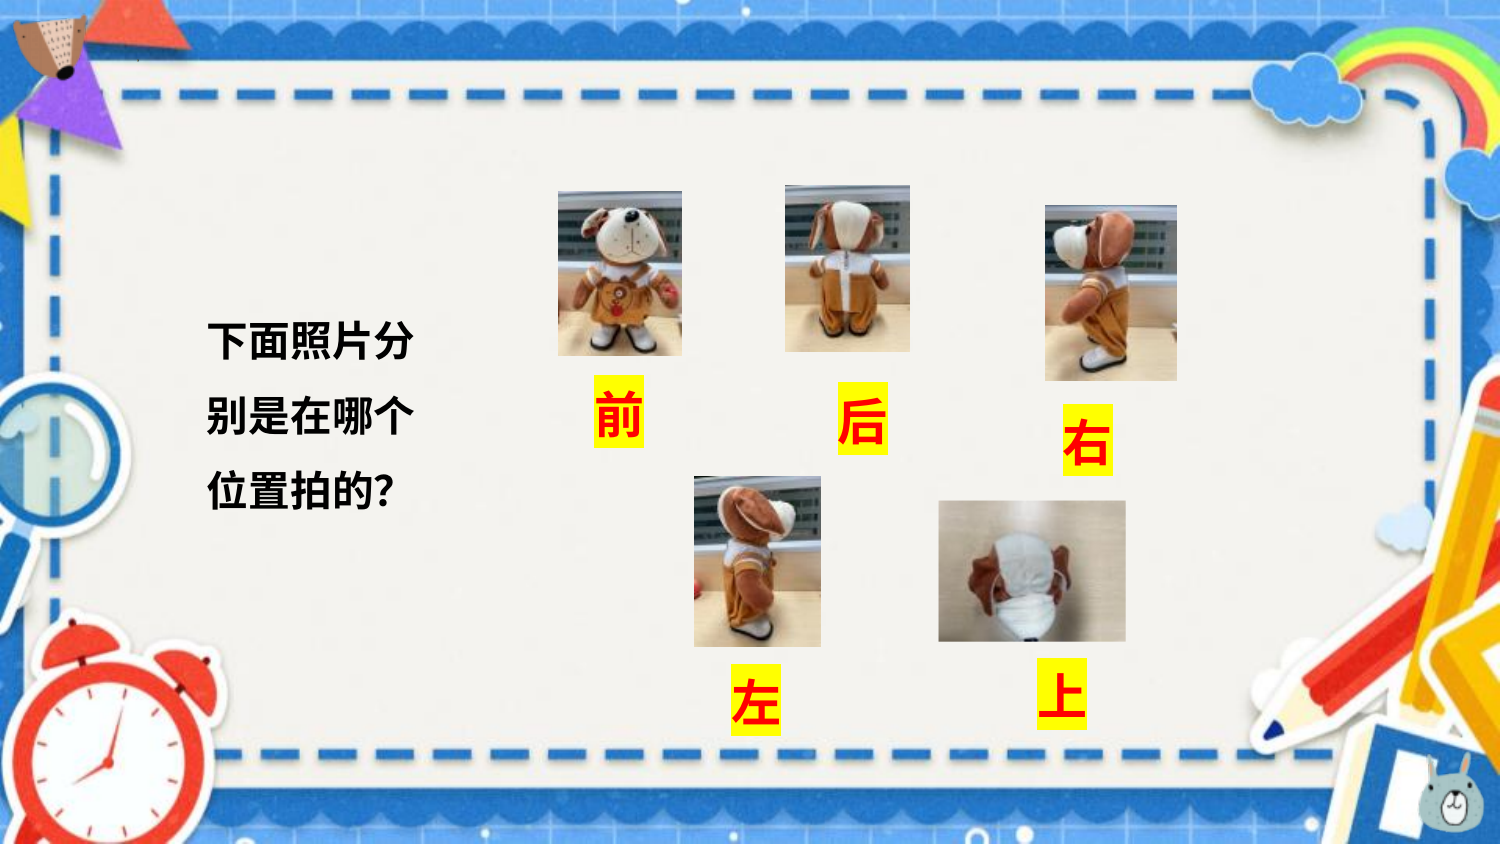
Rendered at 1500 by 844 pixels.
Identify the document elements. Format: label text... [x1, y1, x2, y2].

text_box 右 [1047, 392, 1128, 480]
text_box 上 [1022, 665, 1103, 733]
text_box 前 [579, 363, 660, 451]
text_box 左 [716, 652, 797, 739]
picture [0, 0, 1500, 844]
text_box 后 [823, 370, 903, 458]
text_box 下面照片分别是在哪个位置拍的？ [192, 282, 453, 583]
